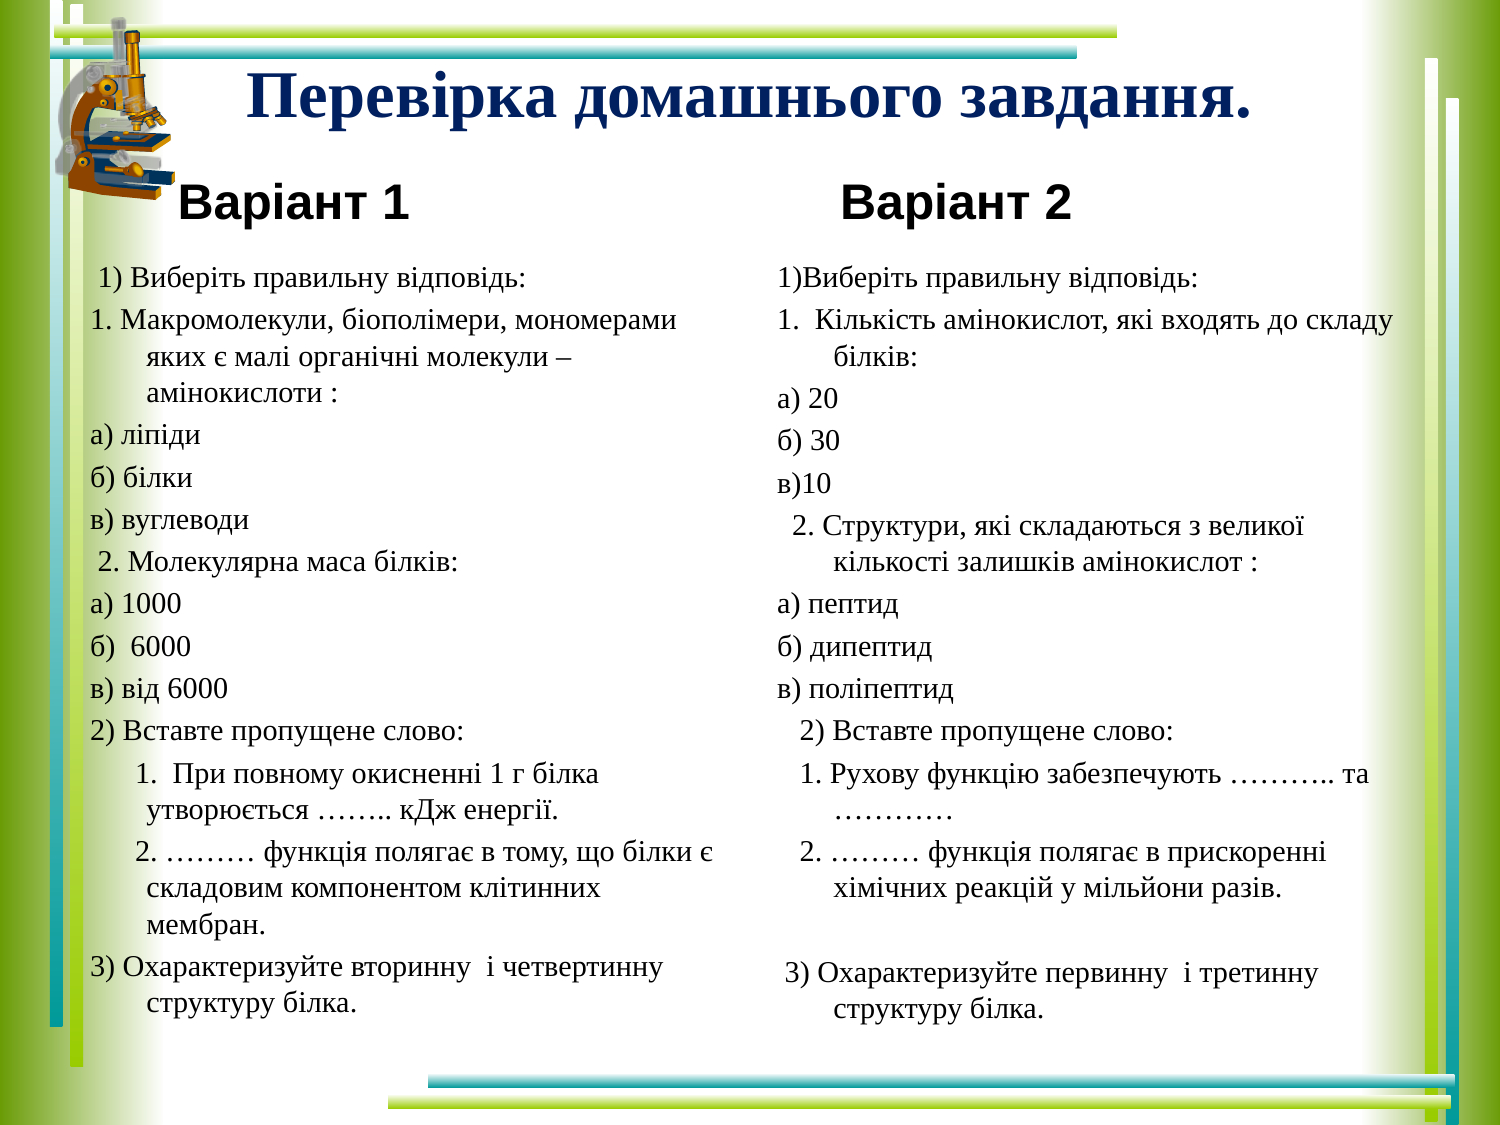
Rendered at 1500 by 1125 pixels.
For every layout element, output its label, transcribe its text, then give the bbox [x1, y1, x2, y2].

list Варіант 2 [824, 174, 1426, 238]
list Варіант 1 [162, 174, 738, 238]
title Перевірка домашнього завдання. [74, 37, 1426, 226]
list 1)Виберіть правильну відповідь: 1. Кількість амінокислот, які входять до складу білків: а) 20 б) 30 в)10 2. Структури, які складаються з великої кількості залишків амінокислот : а) пептид б) дипептид в) поліпептид 2) Вставте пропущене слово: 1. Рухову функцію забезпечують ……….. та ………… 2. ……… функція полягає в прискоренні хімічних реакцій у мільйони разів. 3) Охарактеризуйте первинну і третинну структуру білка. [761, 249, 1426, 1076]
list 1) Виберіть правильну відповідь: 1. Макромолекули, біополімери, мономерами яких є малі органічні молекули – амінокислоти : а) ліпіди б) білки в) вуглеводи 2. Молекулярна маса білків: а) 1000 б) 6000 в) від 6000 2) Вставте пропущене слово: 1. При повному окисненні 1 г білка утворюється …….. кДж енергії. 2. ……… функція полягає в тому, що білки є складовим компонентом клітинних мембран. 3) Охарактеризуйте вторинну і четвертинну структуру білка. [74, 249, 738, 1076]
